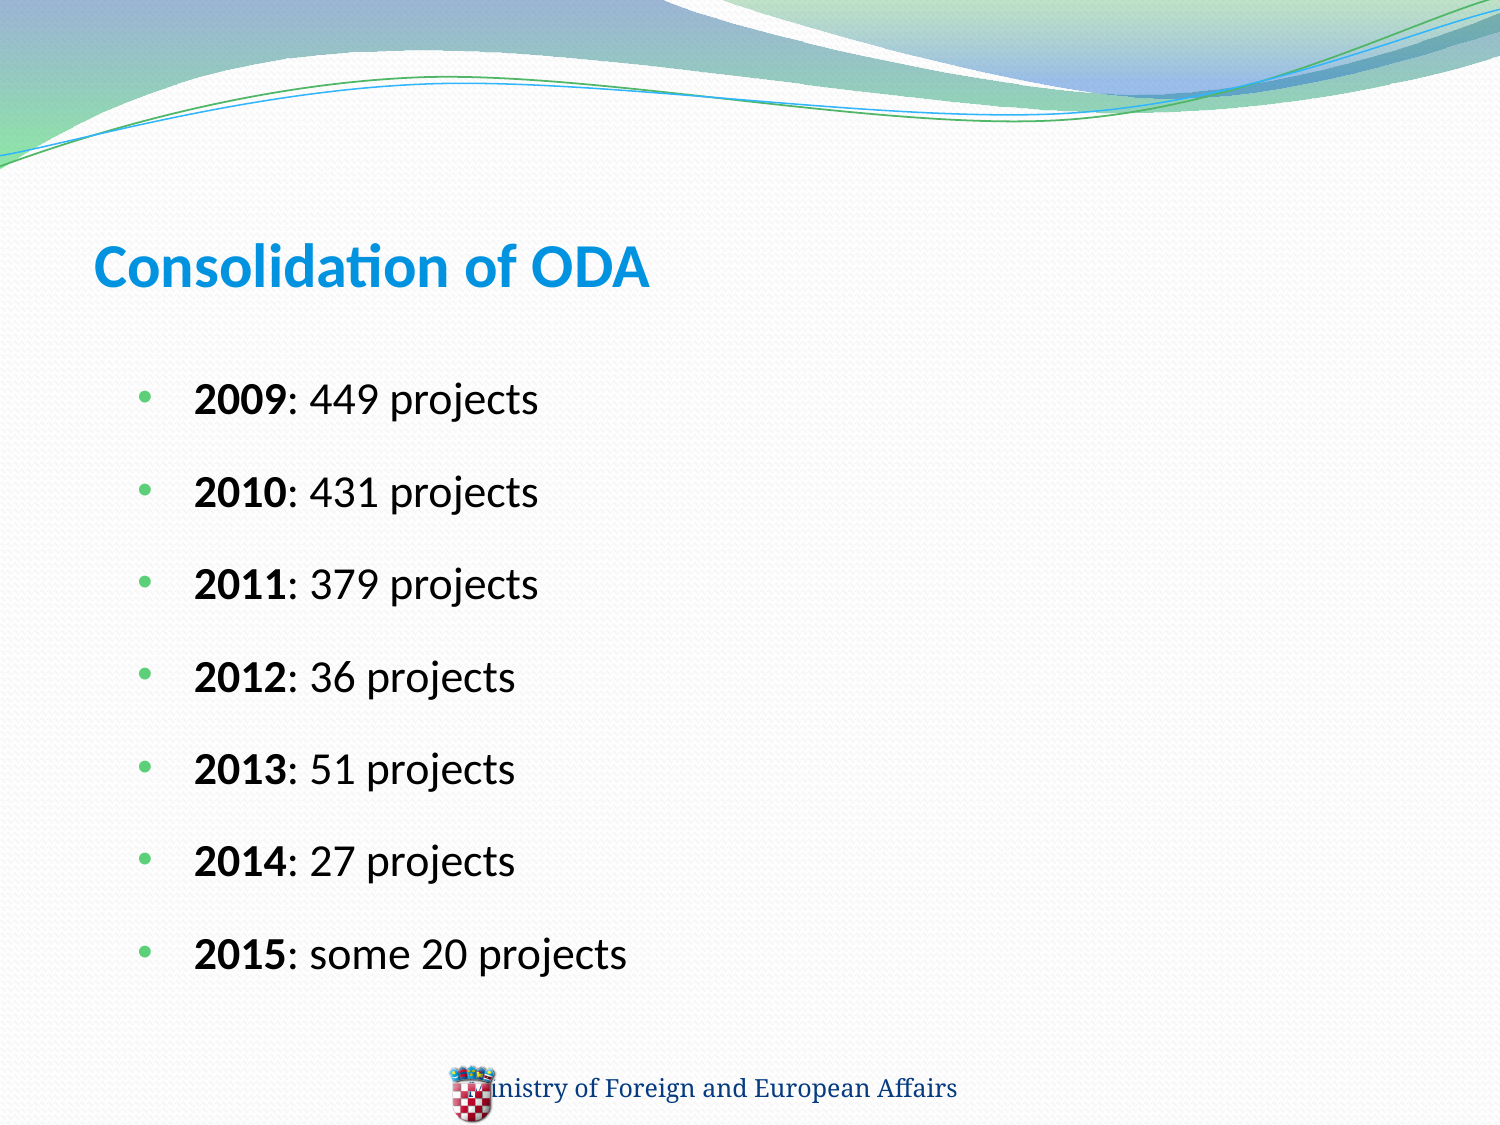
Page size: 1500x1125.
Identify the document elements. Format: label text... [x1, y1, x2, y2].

title Consolidation of ODA [94, 149, 1500, 301]
list 2009: 449 projects 2010: 431 projects 2011: 379 projects 2012: 36 projects 2013: 51 projects 2014: 27 projects 2015: some 20 projects [100, 361, 1412, 988]
picture [447, 1062, 499, 1125]
footer Ministry of Foreign and European Affairs [437, 1042, 988, 1103]
